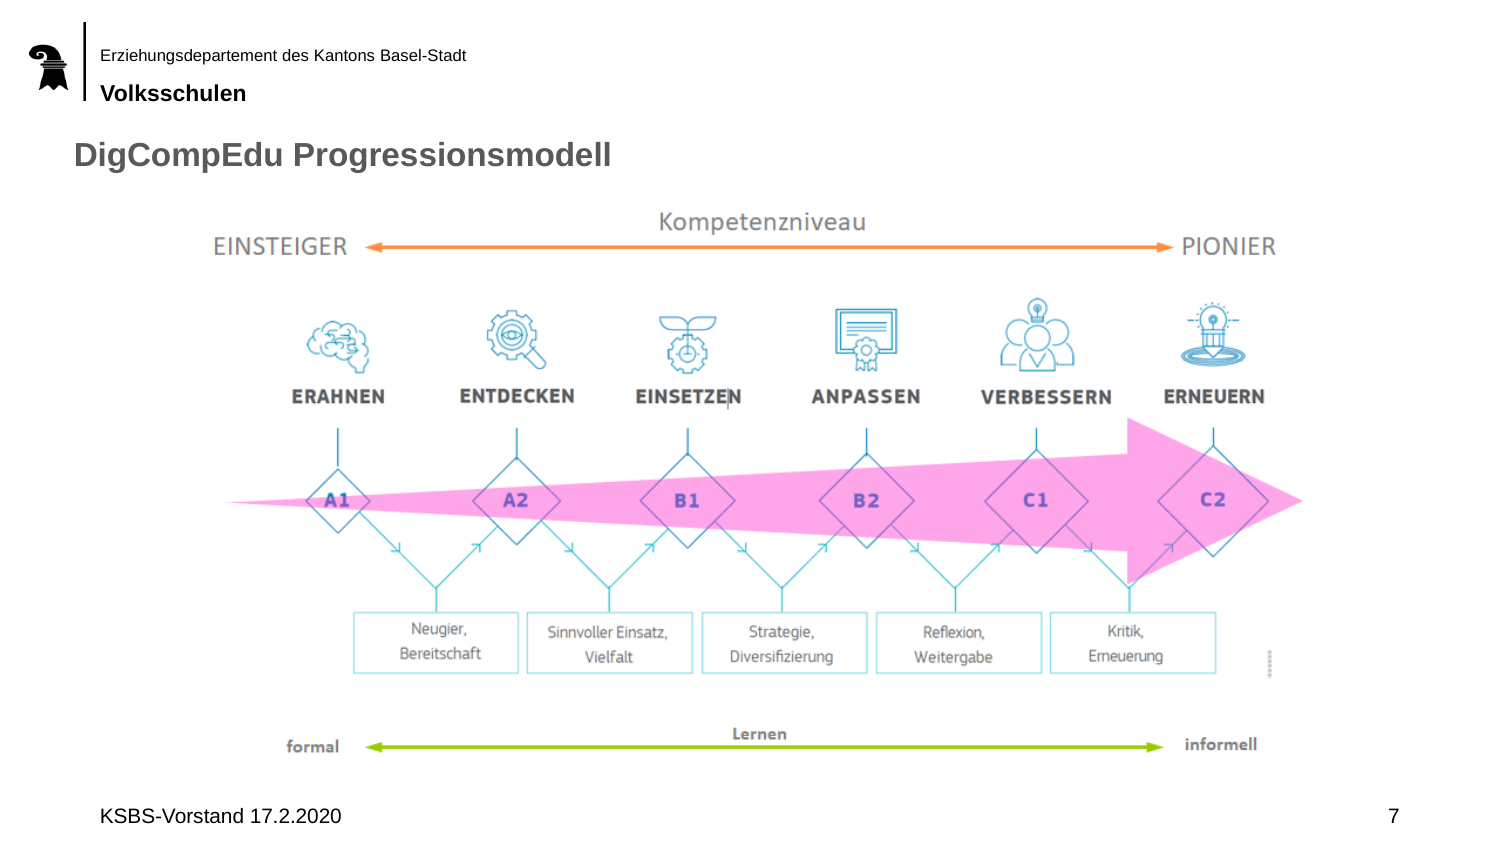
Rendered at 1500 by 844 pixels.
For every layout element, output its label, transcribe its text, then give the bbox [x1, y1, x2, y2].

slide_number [99, 798, 426, 844]
picture [160, 195, 1322, 769]
picture [29, 22, 86, 101]
slide_number 7 [1388, 798, 1500, 844]
text_box DigCompEdu Progressionsmodell [58, 125, 1443, 181]
